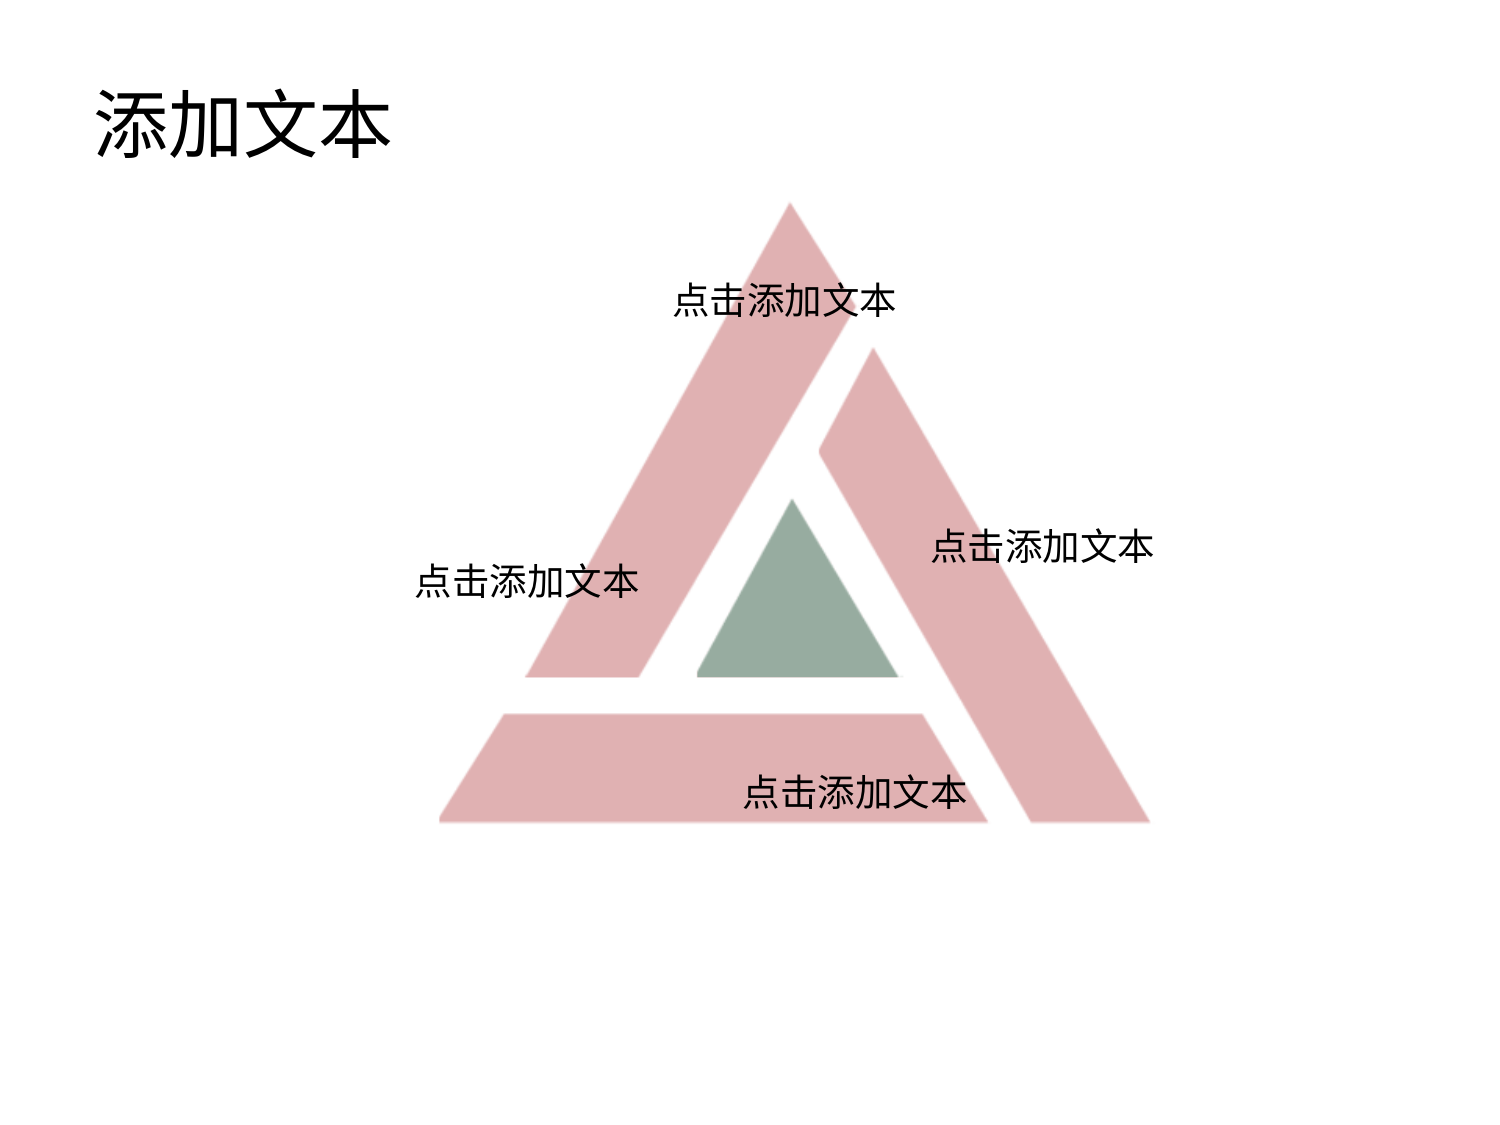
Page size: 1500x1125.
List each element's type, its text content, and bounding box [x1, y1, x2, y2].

text_box 点击添加文本 [399, 550, 655, 611]
text_box 点击添加文本 [915, 515, 1171, 576]
text_box 点击添加文本 [727, 761, 983, 822]
text_box 点击添加文本 [657, 269, 913, 330]
picture [0, 0, 1500, 1125]
text_box 添加文本 [78, 70, 409, 175]
